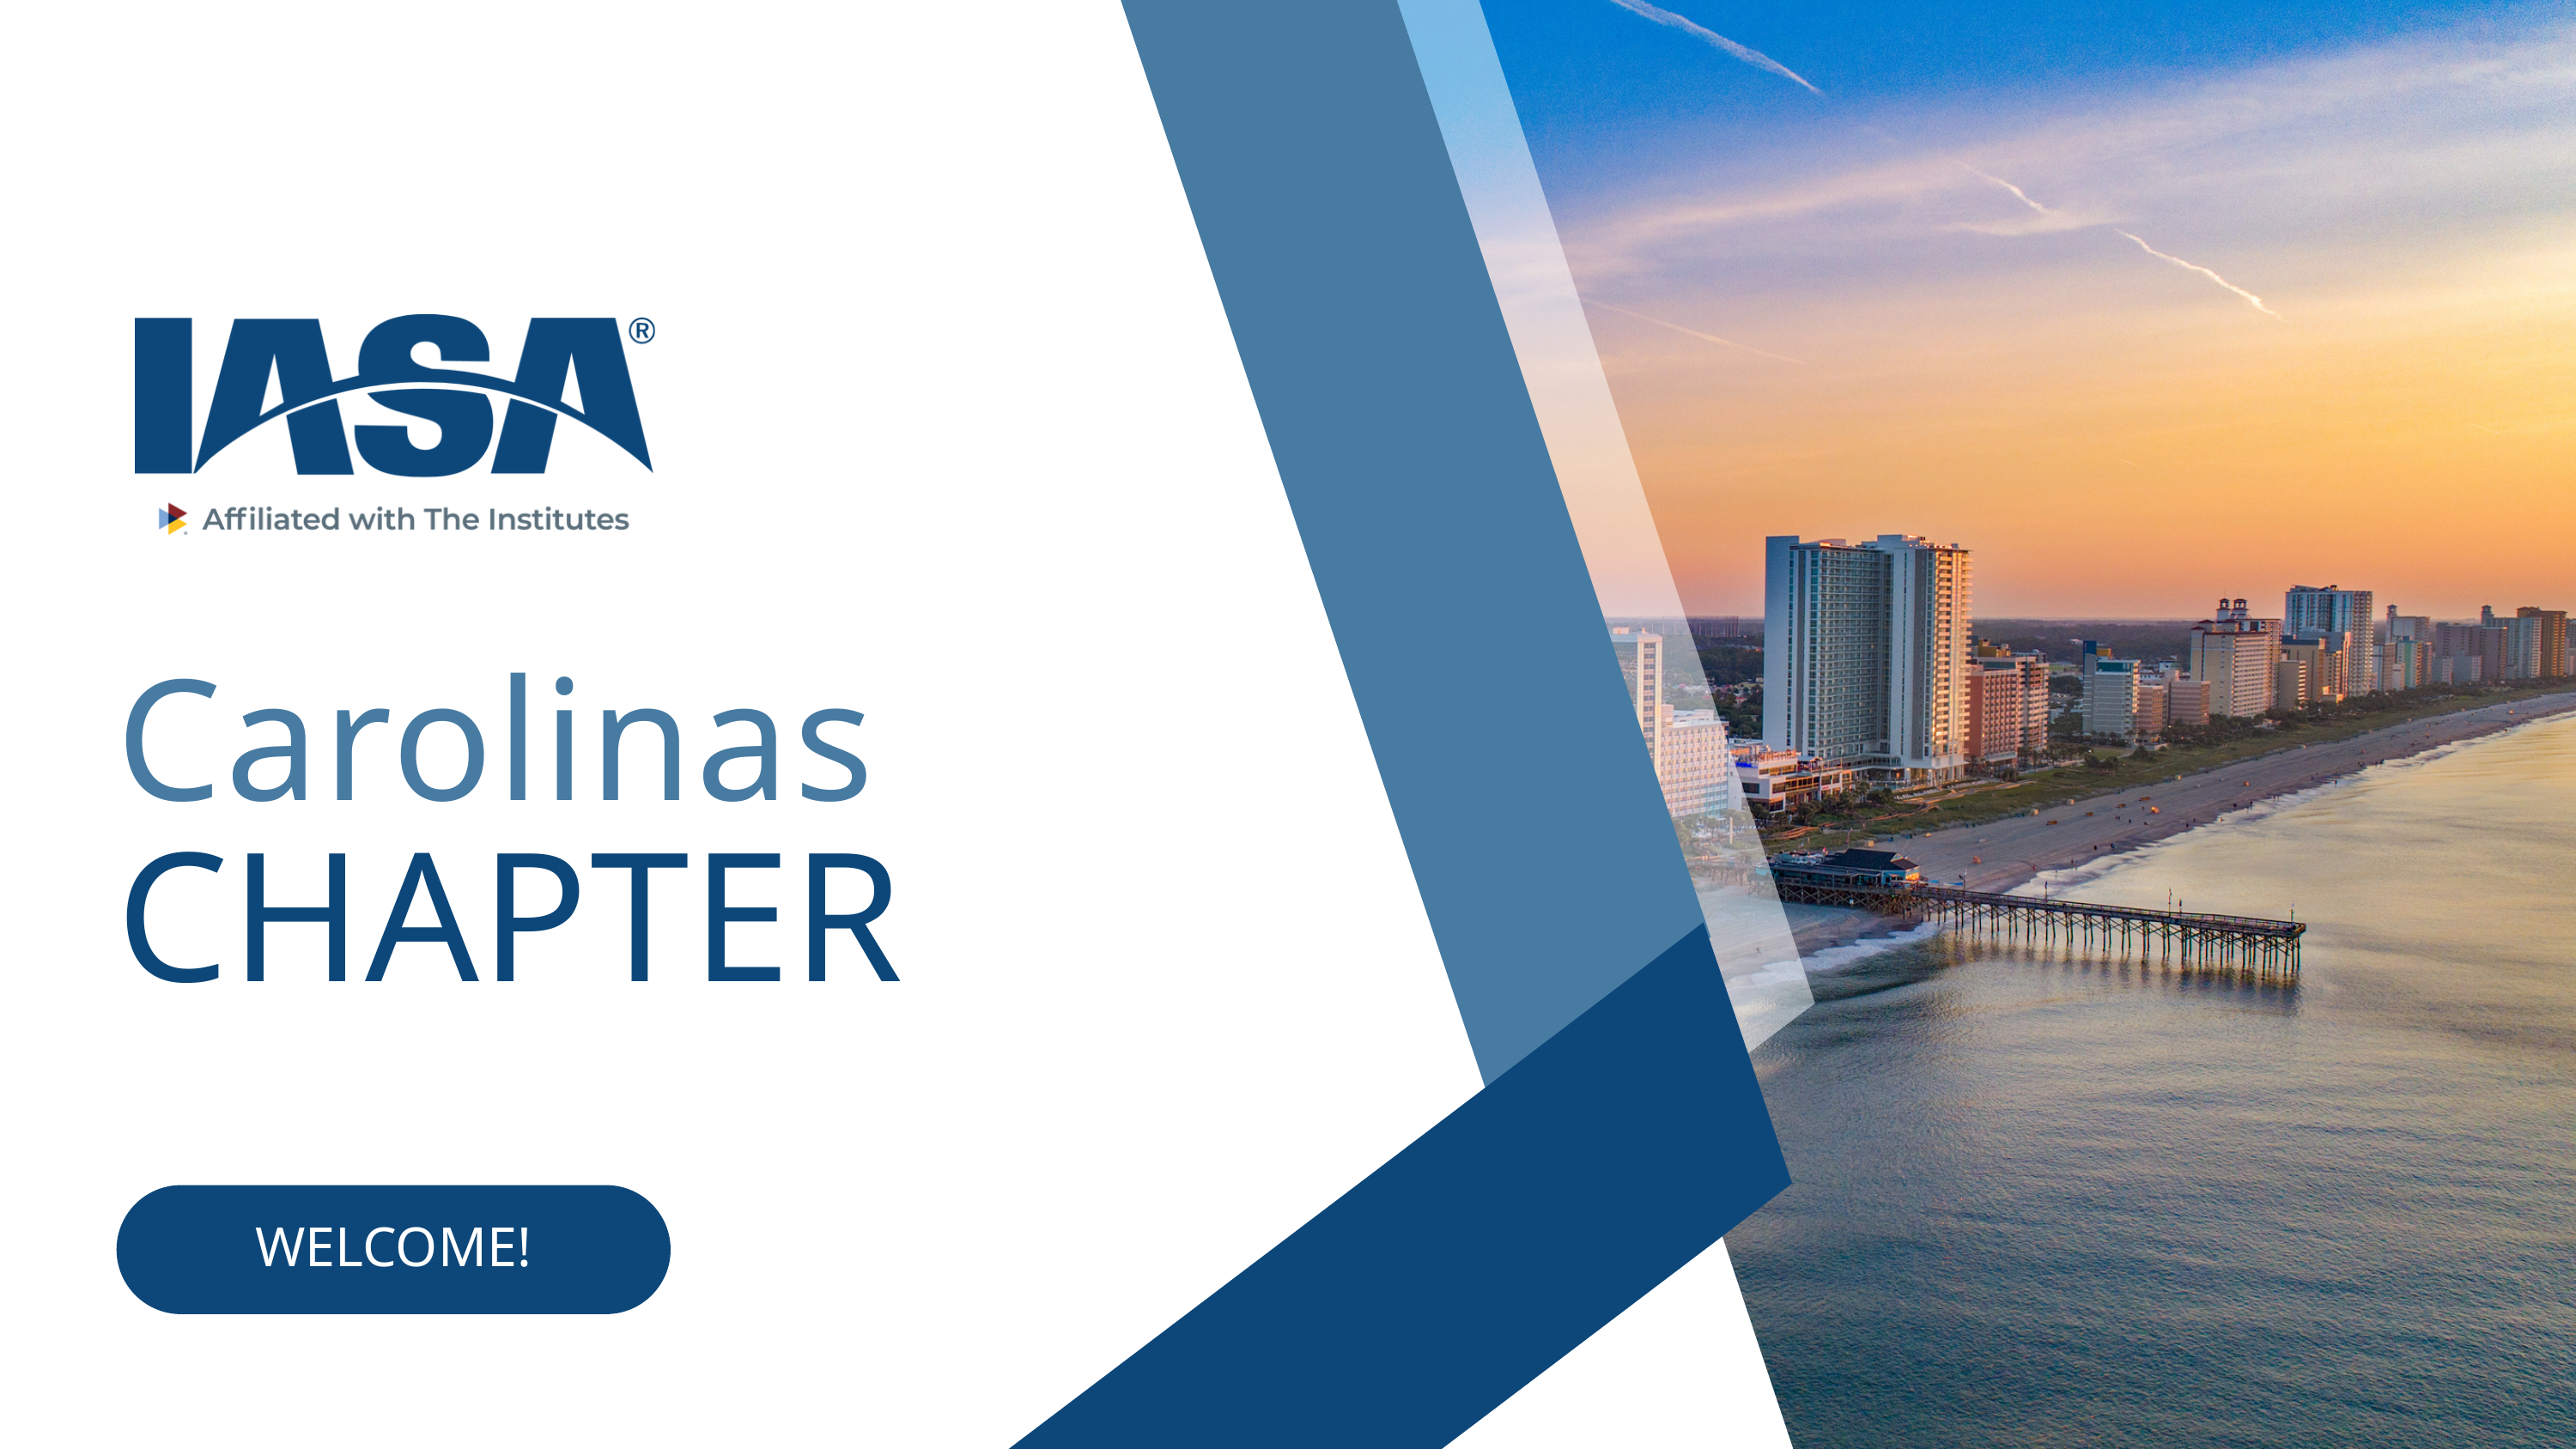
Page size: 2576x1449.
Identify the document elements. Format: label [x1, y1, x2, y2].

text_box [0, 0, 1927, 1449]
text_box [823, 361, 2025, 624]
text_box [116, 1185, 671, 1315]
text_box [1933, 371, 2160, 659]
text_box [1933, 0, 2576, 1449]
text_box [704, 1258, 1905, 1449]
